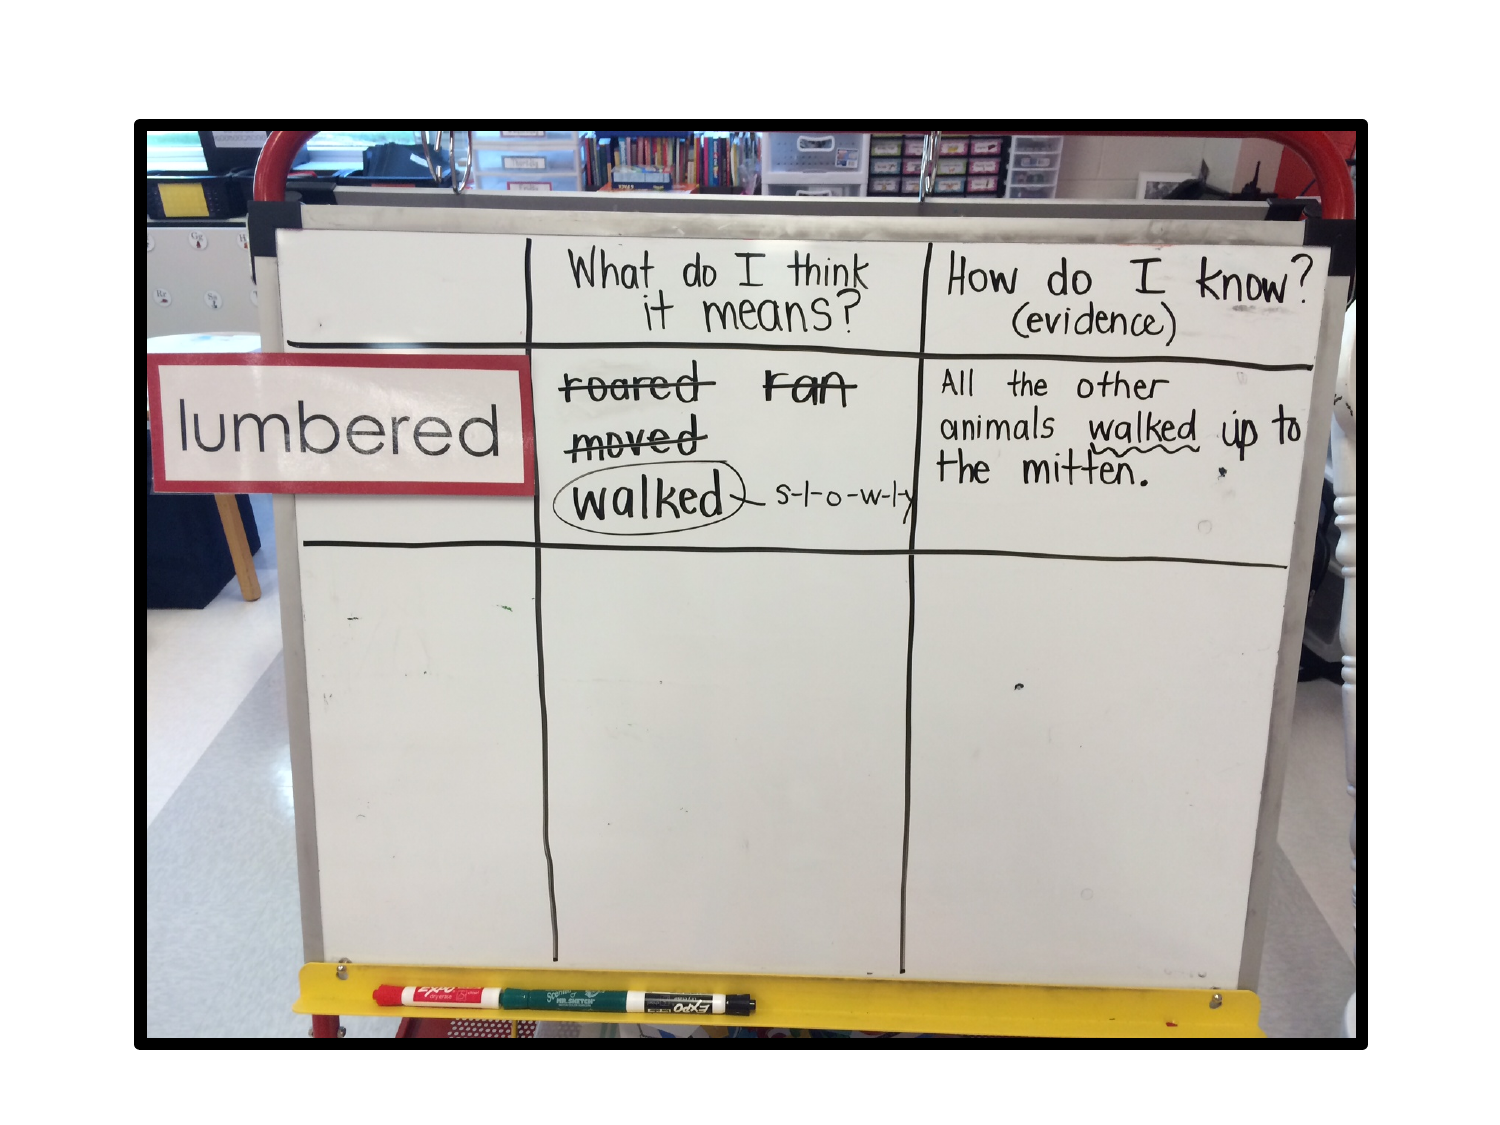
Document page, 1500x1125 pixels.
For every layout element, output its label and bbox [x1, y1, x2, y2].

picture [146, 130, 1356, 1039]
